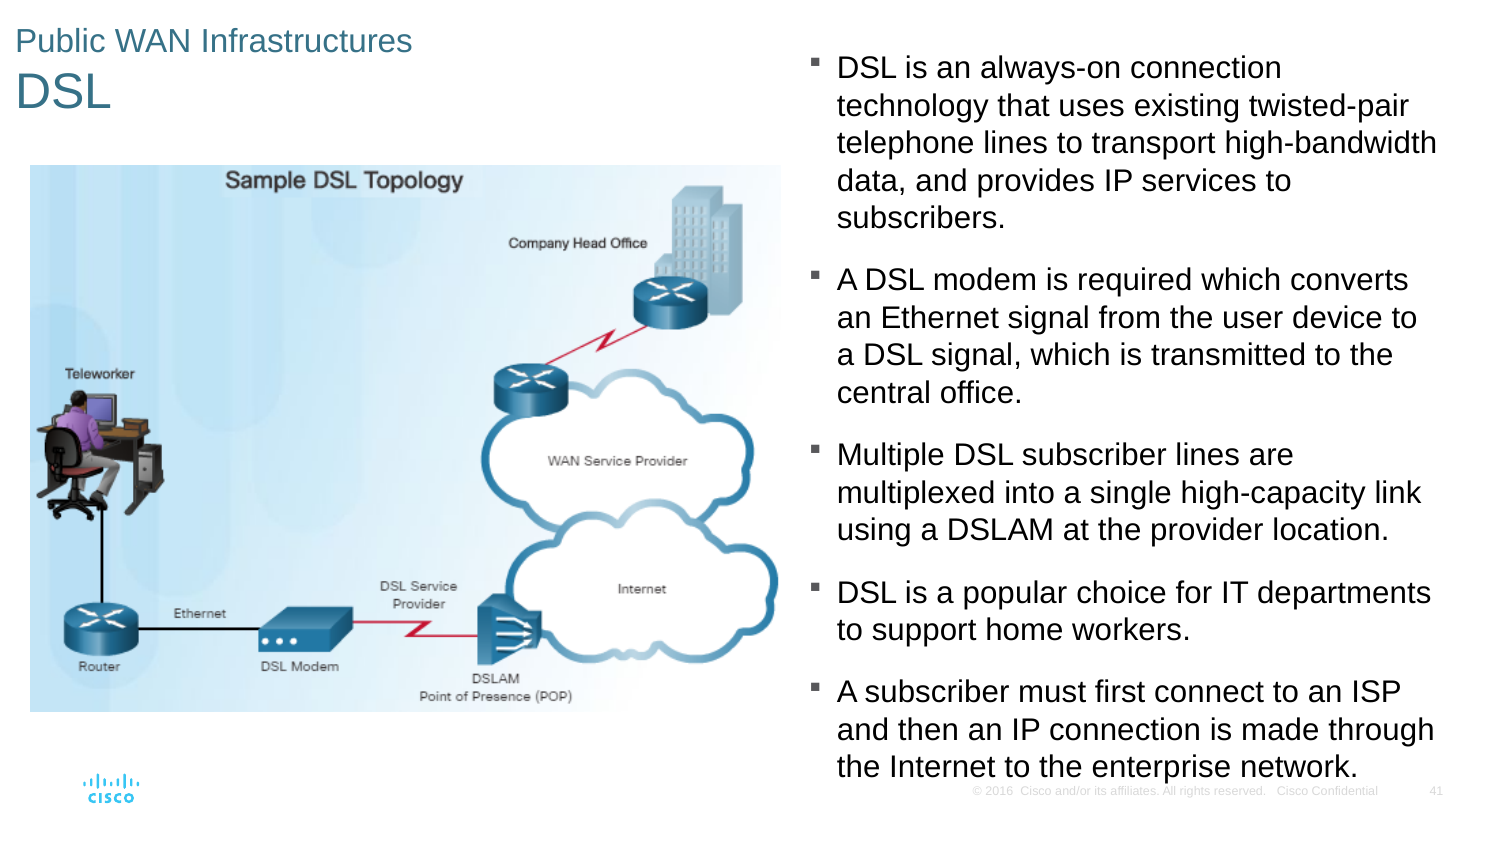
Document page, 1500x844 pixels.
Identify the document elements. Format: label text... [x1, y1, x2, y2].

picture [30, 165, 781, 712]
title Public WAN Infrastructures DSL [0, 6, 1035, 131]
list DSL is an always-on connection technology that uses existing twisted-pair telephone lines to transport high-bandwidth data, and provides IP services to subscribers. A DSL modem is required which converts an Ethernet signal from the user device to a DSL signal, which is transmitted to the central office. Multiple DSL subscriber lines are multiplexed into a single high-capacity link using a DSLAM at the provider location. DSL is a popular choice for IT departments to support home workers. A subscriber must first connect to an ISP and then an IP connection is made through the Internet to the enterprise network. [794, 39, 1473, 799]
